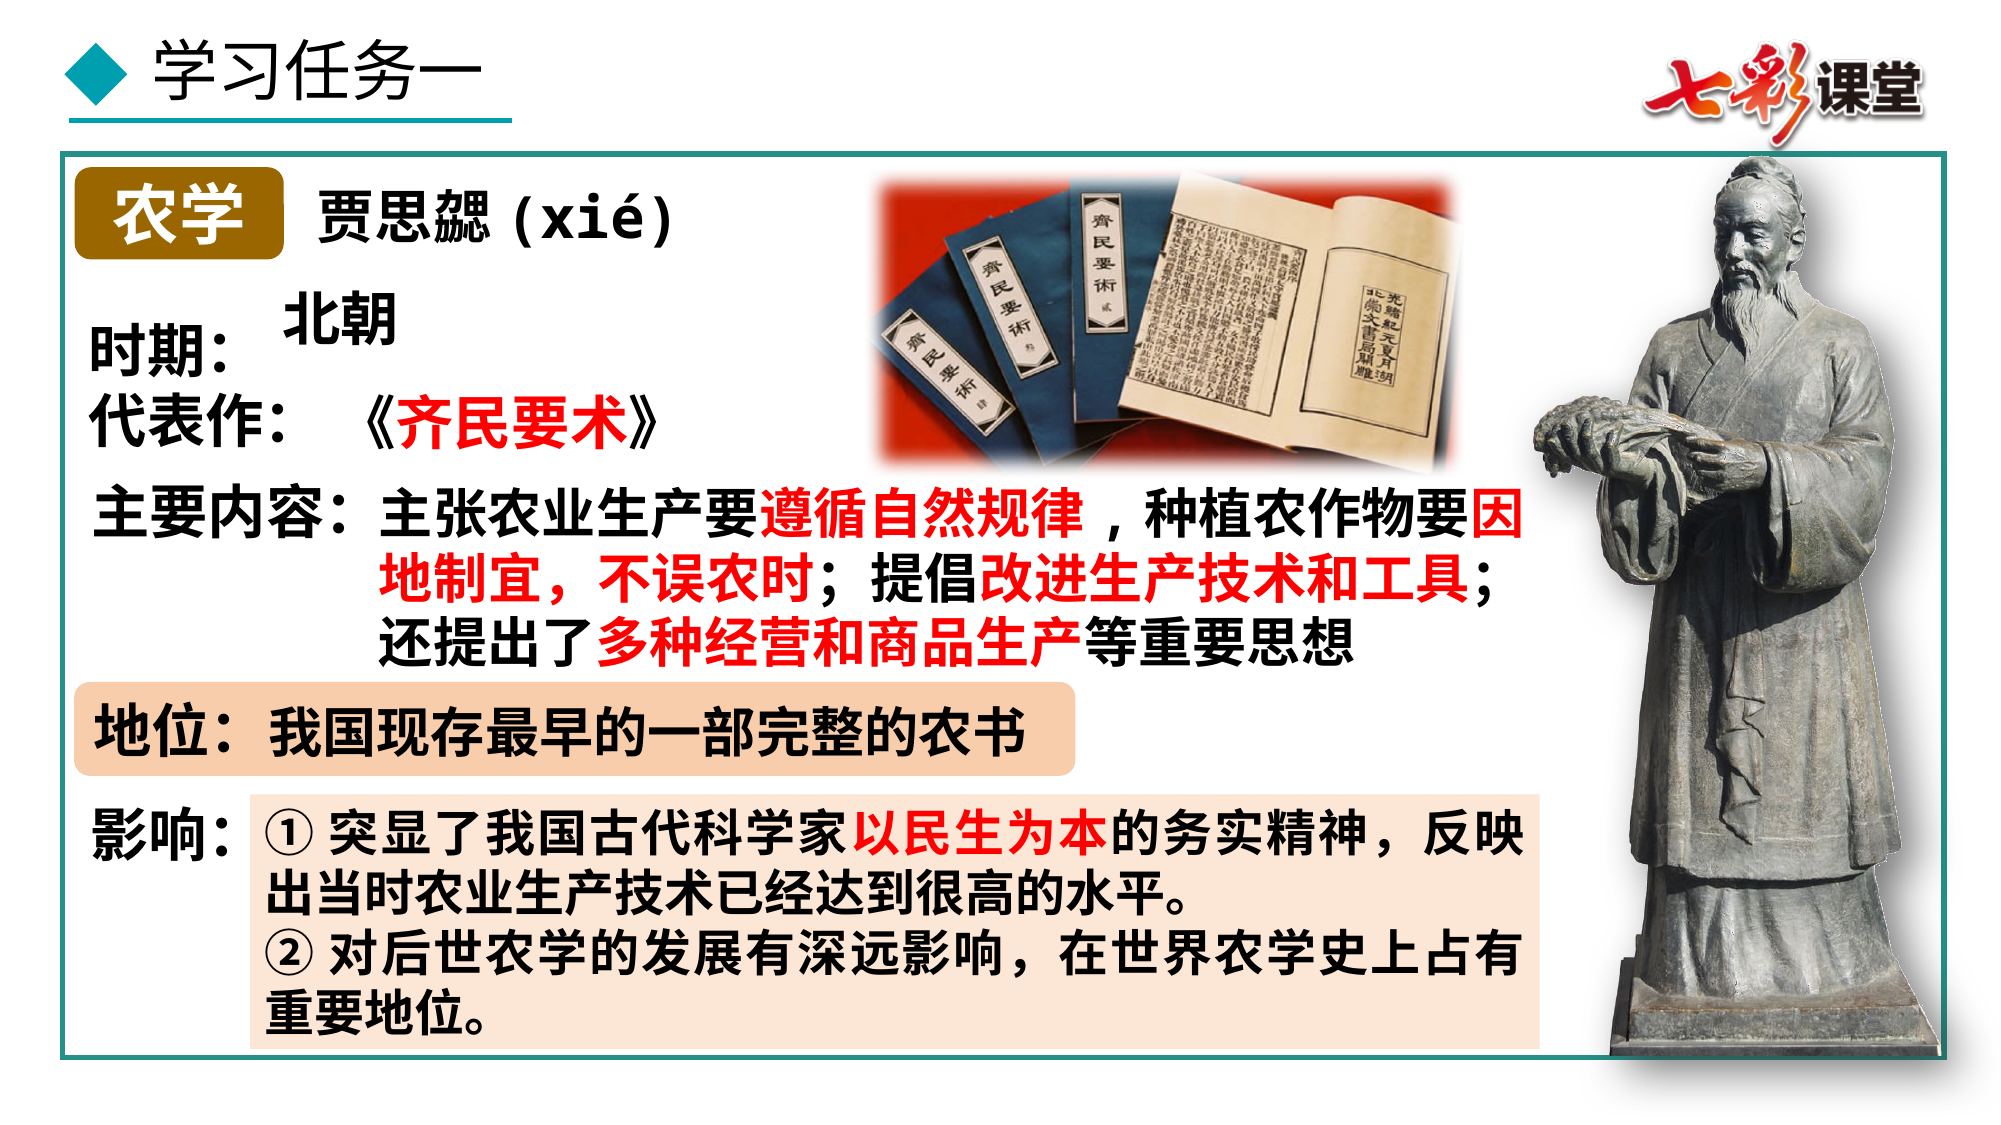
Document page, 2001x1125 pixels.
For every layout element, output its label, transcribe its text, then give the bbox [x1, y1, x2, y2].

text_box 地位：我国现存最早的一部完整的农书 [74, 681, 1076, 776]
text_box ①突显了我国古代科学家以民生为本的务实精神，反映出当时农业生产技术已经达到很高的水平。 ②对后世农学的发展有深远影响，在世界农学史上占有重要地位。 [250, 794, 1437, 1050]
text_box 影响： [75, 790, 232, 876]
text_box 时期： 代表作： [74, 202, 403, 462]
text_box 贾思勰(xié) [301, 172, 696, 258]
text_box 农学 [74, 167, 284, 202]
text_box 主张农业生产要遵循自然规律,种植农作物要因地制宜，不误农时；提倡改进生产技术和工具；还提出了多种经营和商品生产等重要思想 [364, 471, 1420, 682]
text_box 北朝 [267, 274, 414, 360]
picture [862, 35, 1942, 1057]
text_box 《齐民要术》 [322, 378, 702, 464]
text_box 主要内容： [76, 467, 398, 553]
